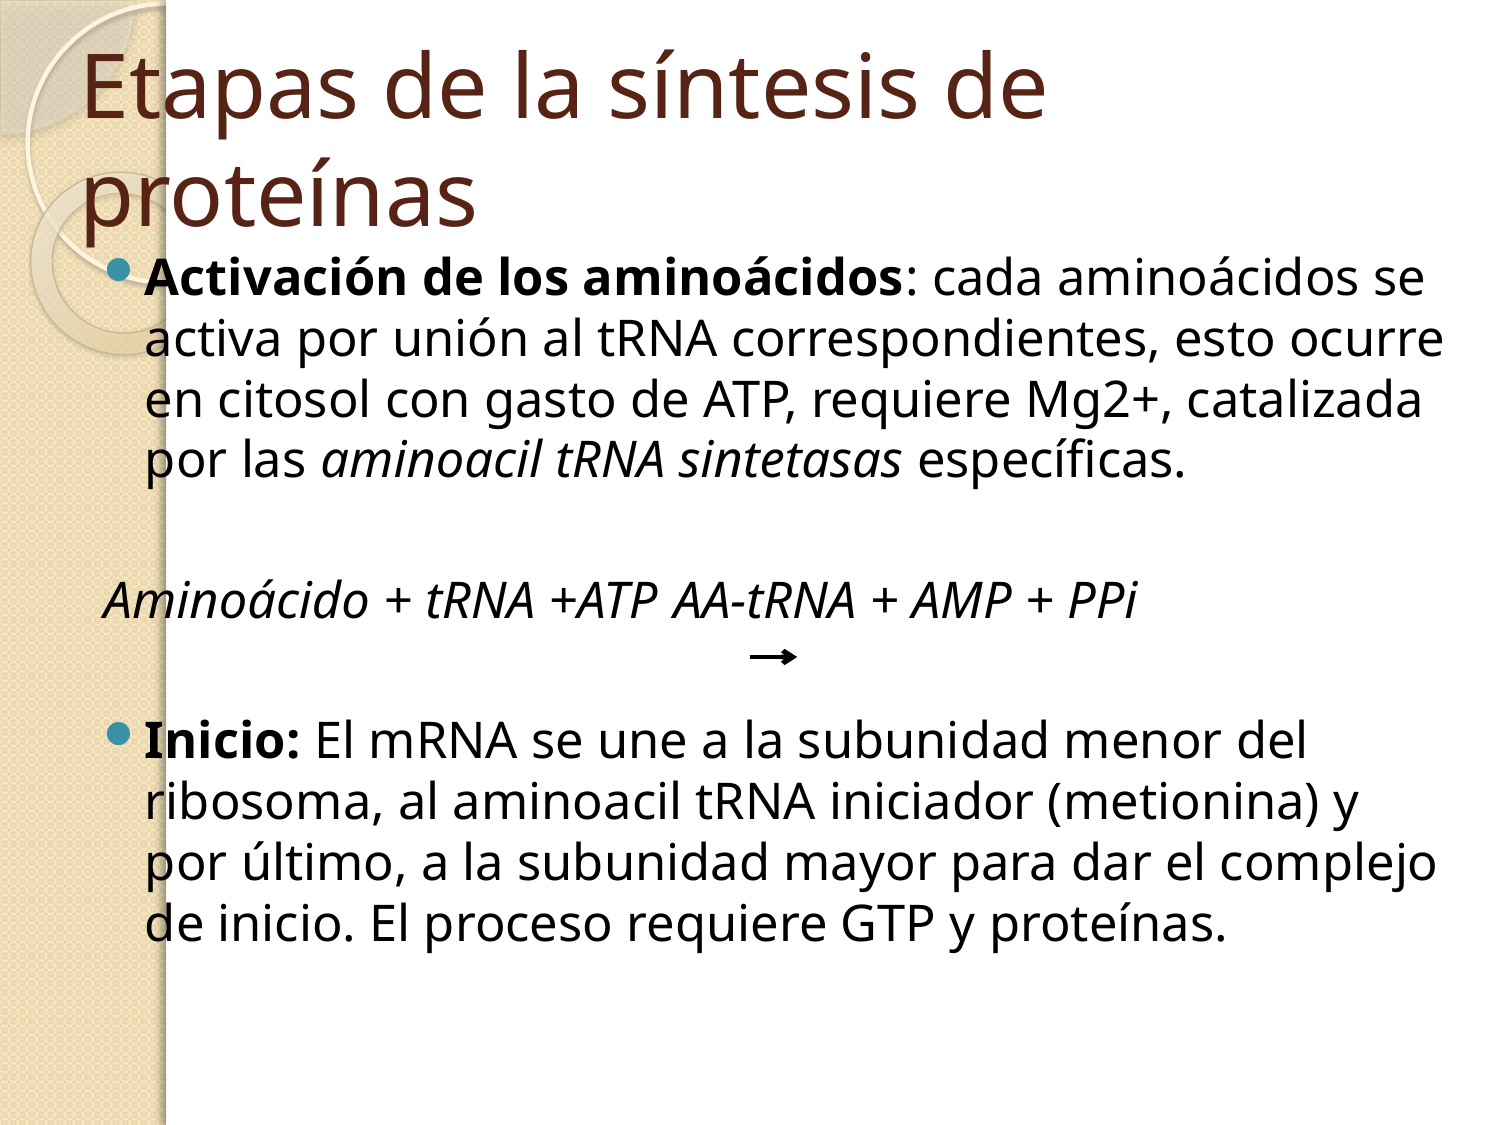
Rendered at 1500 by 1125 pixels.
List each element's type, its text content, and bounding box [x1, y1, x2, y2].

list Activación de los aminoácidos: cada aminoácidos se activa por unión al tRNA correspondientes, esto ocurre en citosol con gasto de ATP, requiere Mg2+, catalizada por las aminoacil tRNA sintetasas específicas. Aminoácido + tRNA +ATP AA-tRNA + AMP + PPi Inicio: El mRNA se une a la subunidad menor del ribosoma, al aminoacil tRNA iniciador (metionina) y por último, a la subunidad mayor para dar el complejo de inicio. El proceso requiere GTP y proteínas. [76, 237, 1466, 1025]
title Etapas de la síntesis de proteínas [64, 42, 1415, 231]
